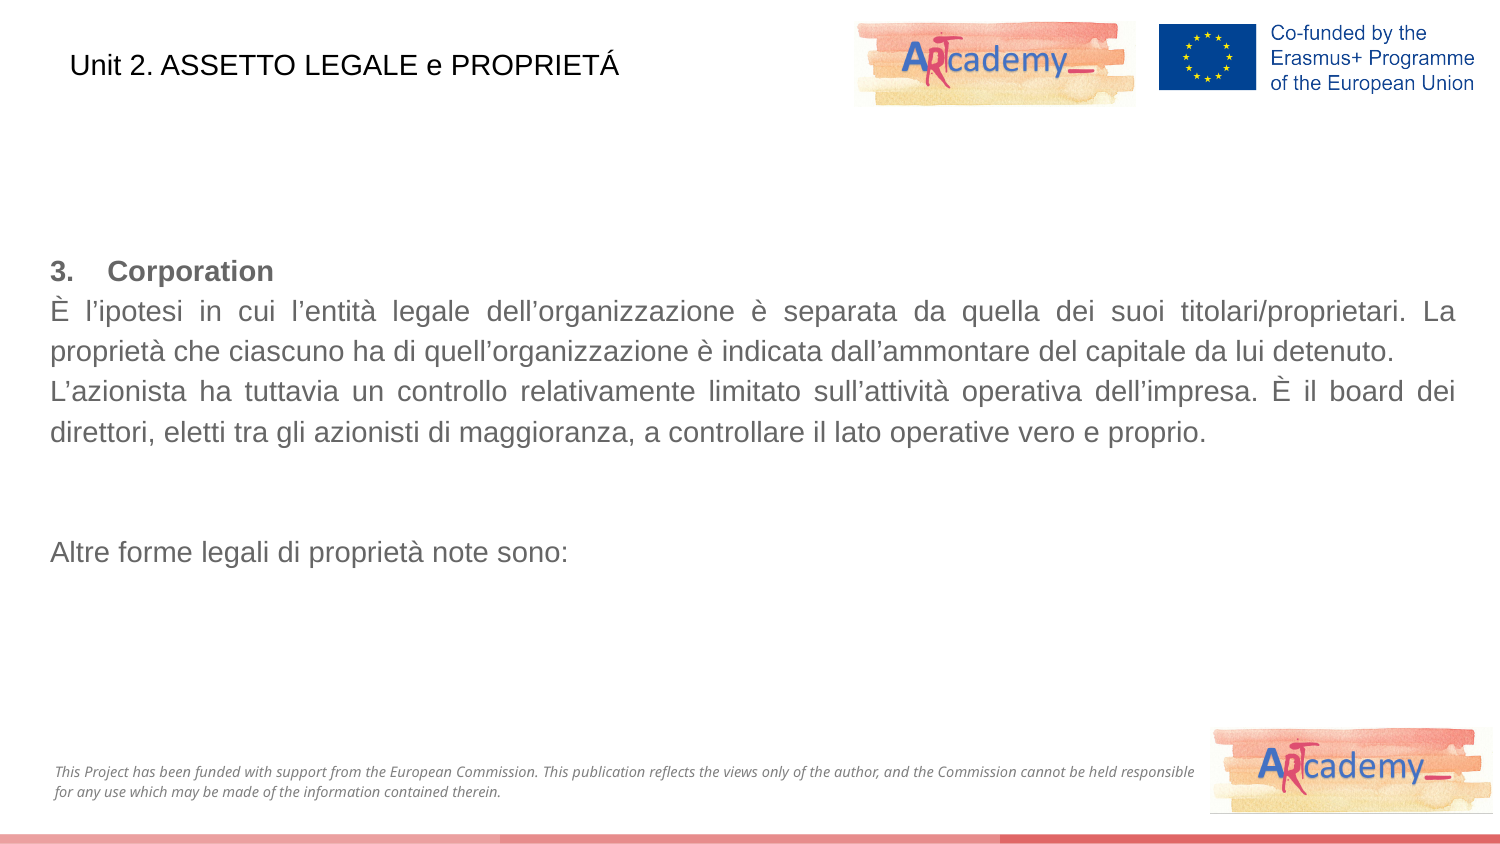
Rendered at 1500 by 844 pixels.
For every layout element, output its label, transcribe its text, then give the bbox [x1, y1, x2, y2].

text_box This Project has been funded with support from the European Commission. This publication reflects the views only of the author, and the Commission cannot be held responsible for any use which may be made of the information contained therein. [39, 754, 1205, 799]
text_box Unit 2. ASSETTO LEGALE e PROPRIETÁ [54, 39, 750, 89]
picture [854, 2, 1137, 138]
picture [1158, 24, 1474, 94]
list 3. Corporation È l’ipotesi in cui l’entità legale dell’organizzazione è separata da quella dei suoi titolari/proprietari. La proprietà che ciascuno ha di quell’organizzazione è indicata dall’ammontare del capitale da lui detenuto. L’azionista ha tuttavia un controllo relativamente limitato sull’attività operativa dell’impresa. È il board dei direttori, eletti tra gli azionisti di maggioranza, a controllare il lato operative vero e proprio. Altre forme legali di proprietà note sono: [16, 197, 1474, 707]
picture [1210, 709, 1493, 844]
